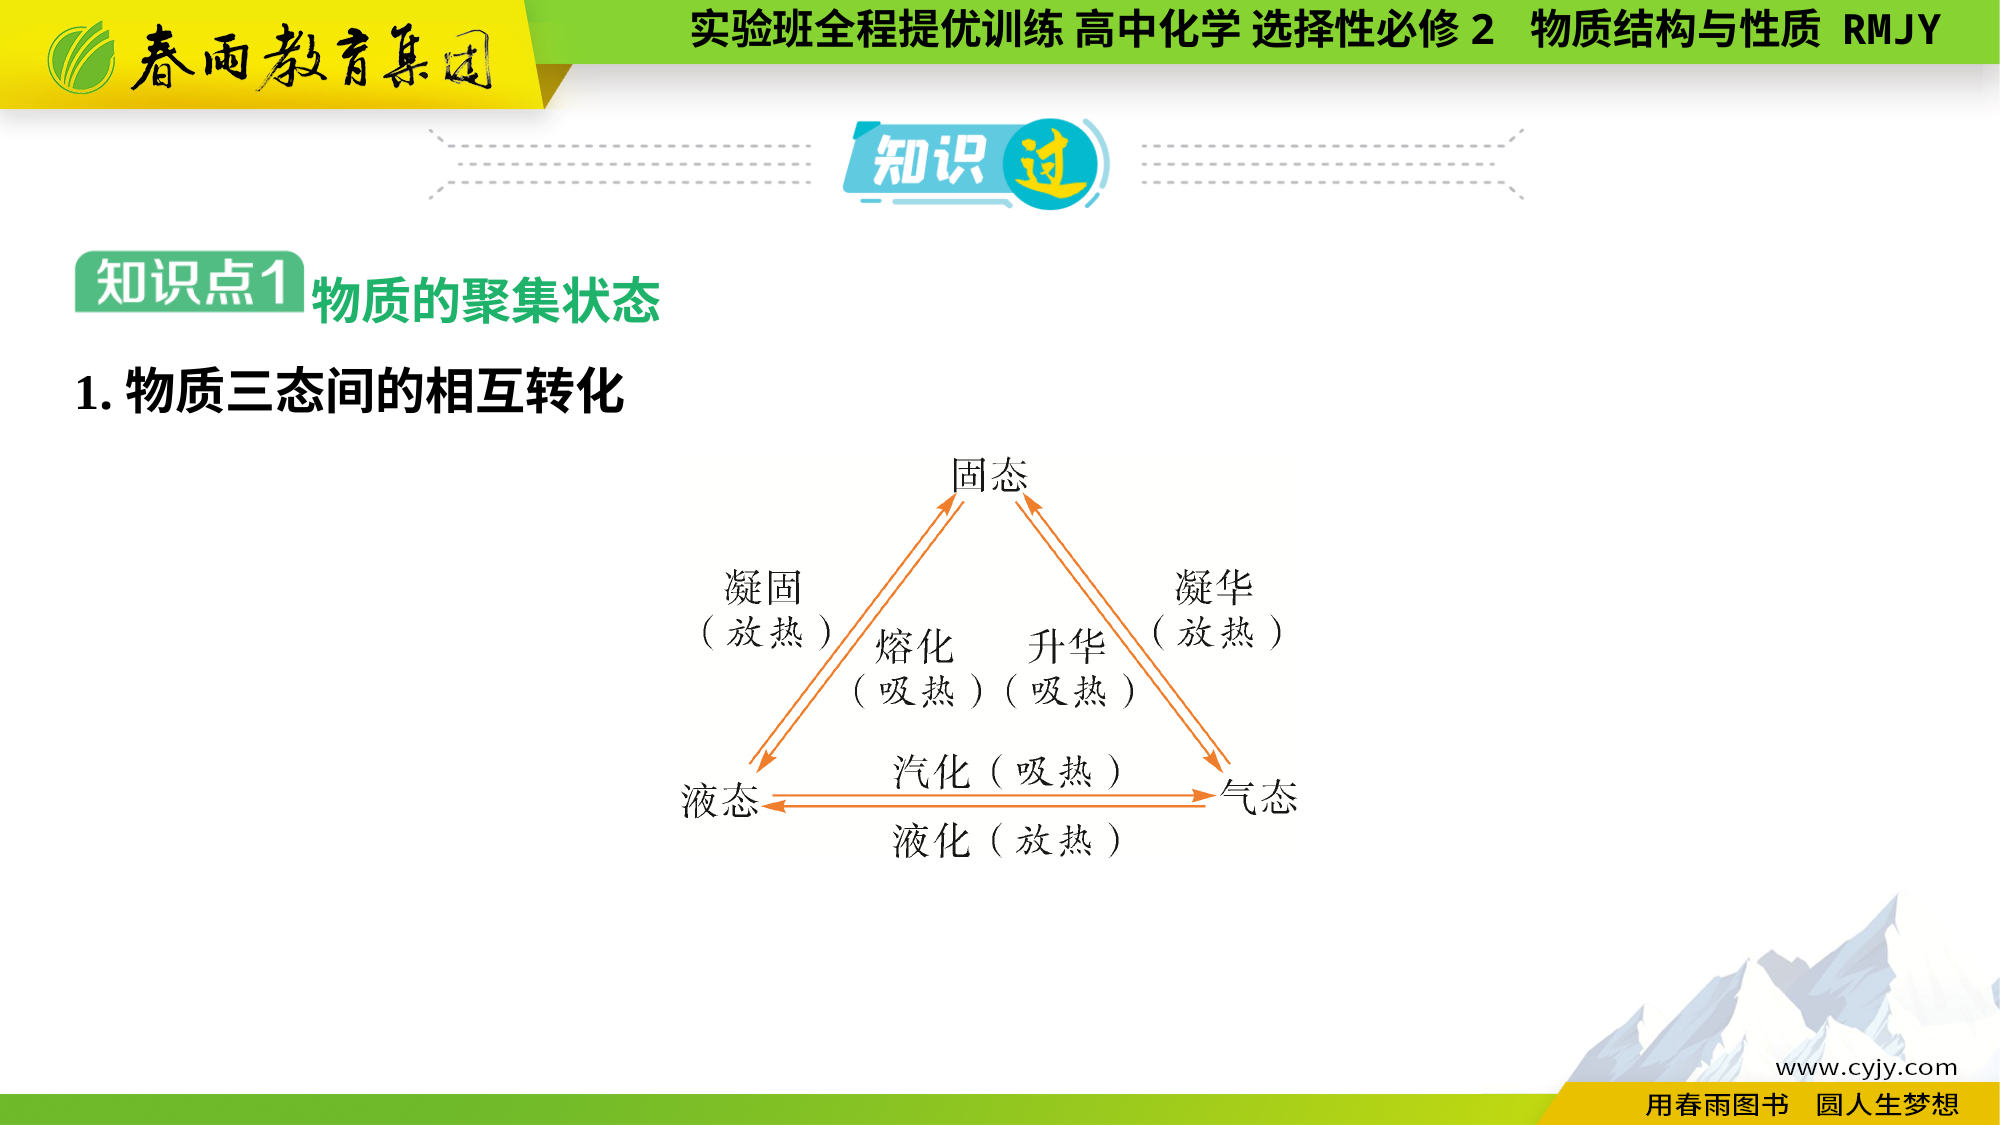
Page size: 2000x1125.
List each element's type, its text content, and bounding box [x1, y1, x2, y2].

list 物质的聚集状态 1.物质三态间的相互转化 [59, 232, 1944, 429]
picture [0, 0, 2000, 1125]
